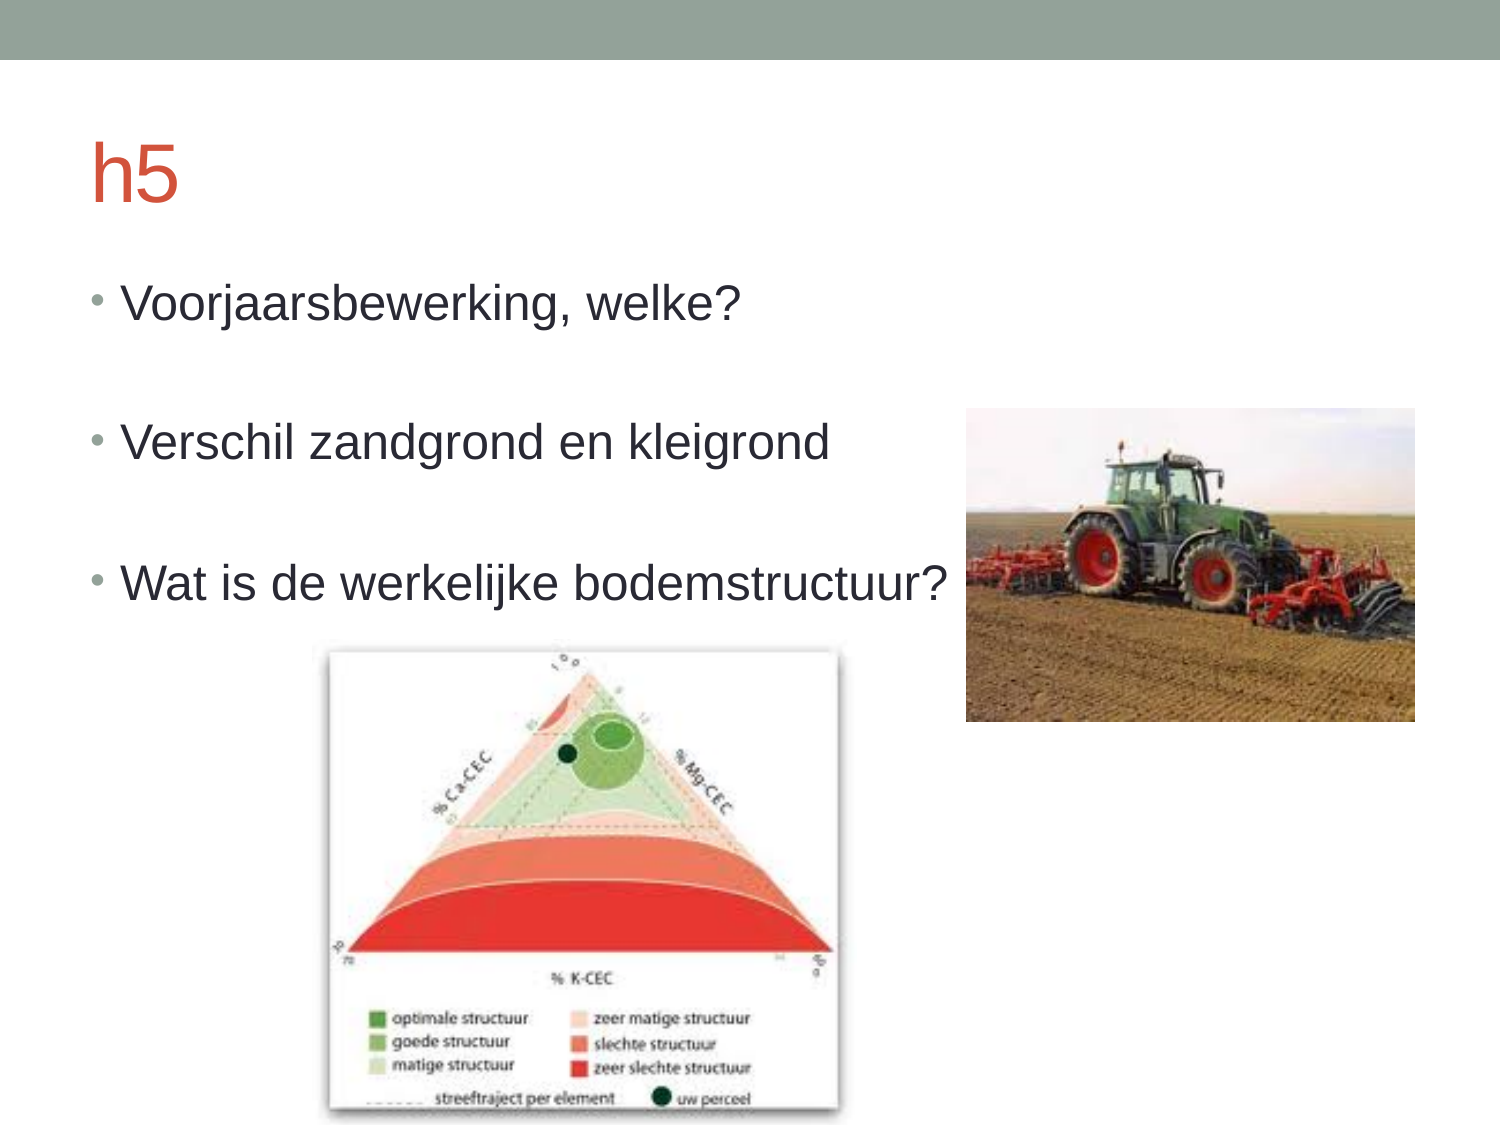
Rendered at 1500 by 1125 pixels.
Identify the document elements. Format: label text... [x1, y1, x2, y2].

picture [966, 408, 1415, 723]
picture [312, 639, 857, 1125]
list Voorjaarsbewerking, welke? Verschil zandgrond en kleigrond Wat is de werkelijke bodemstructuur? [75, 262, 1425, 1063]
title h5 [75, 87, 1425, 250]
